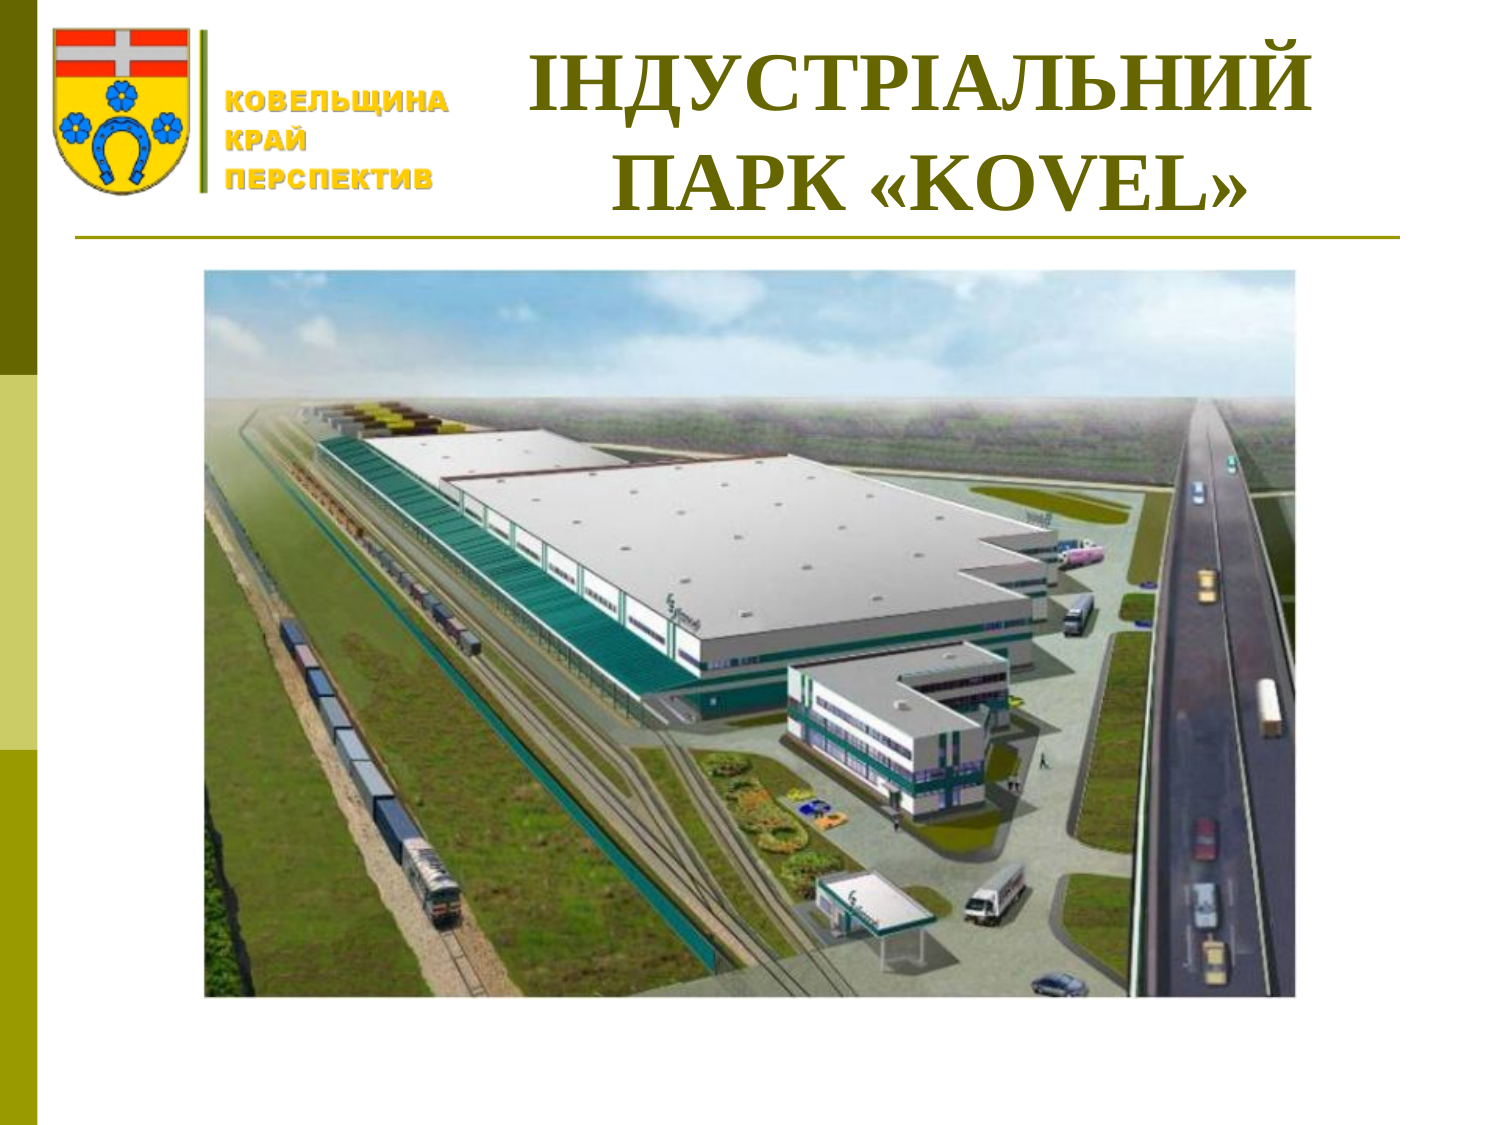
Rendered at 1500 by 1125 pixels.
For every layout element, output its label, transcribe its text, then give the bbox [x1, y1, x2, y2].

title ІНДУСТРІАЛЬНИЙ ПАРК «KOVEL» [487, 37, 1375, 217]
picture [49, 24, 455, 198]
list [203, 269, 1297, 999]
